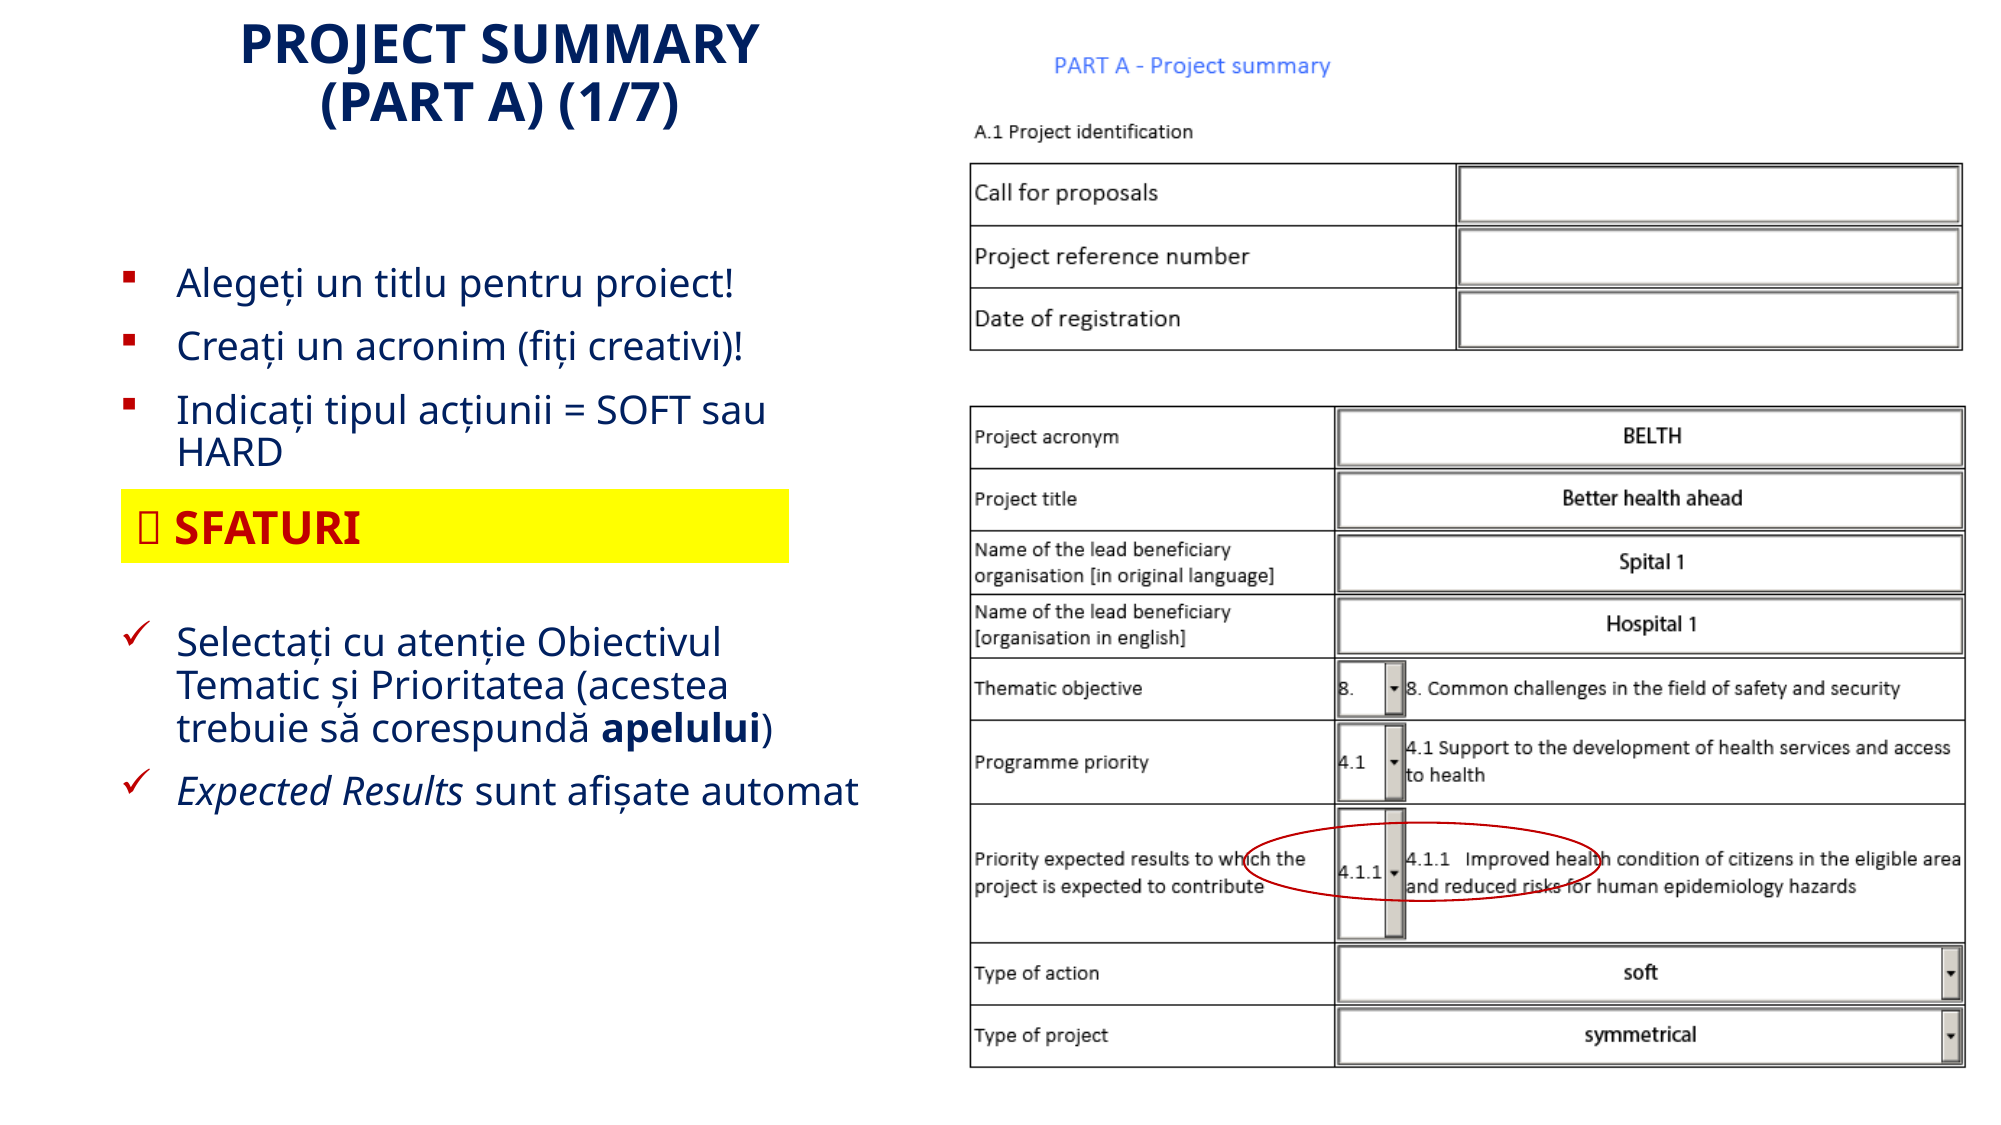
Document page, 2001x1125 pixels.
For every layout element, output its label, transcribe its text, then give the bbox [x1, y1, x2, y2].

picture [954, 46, 1982, 1071]
title PROJECT SUMMARY (PART A) (1/7) [93, 0, 908, 142]
subtitle Alegeți un titlu pentru proiect! Creați un acronim (fiți creativi)! Indicați tipul acțiunii = SOFT sau HARD Selectați cu atenție Obiectivul Tematic și Prioritatea (acestea trebuie să corespundă apelului) Expected Results sunt afișate automat [105, 189, 877, 889]
table_header  SFATURI [121, 489, 789, 563]
